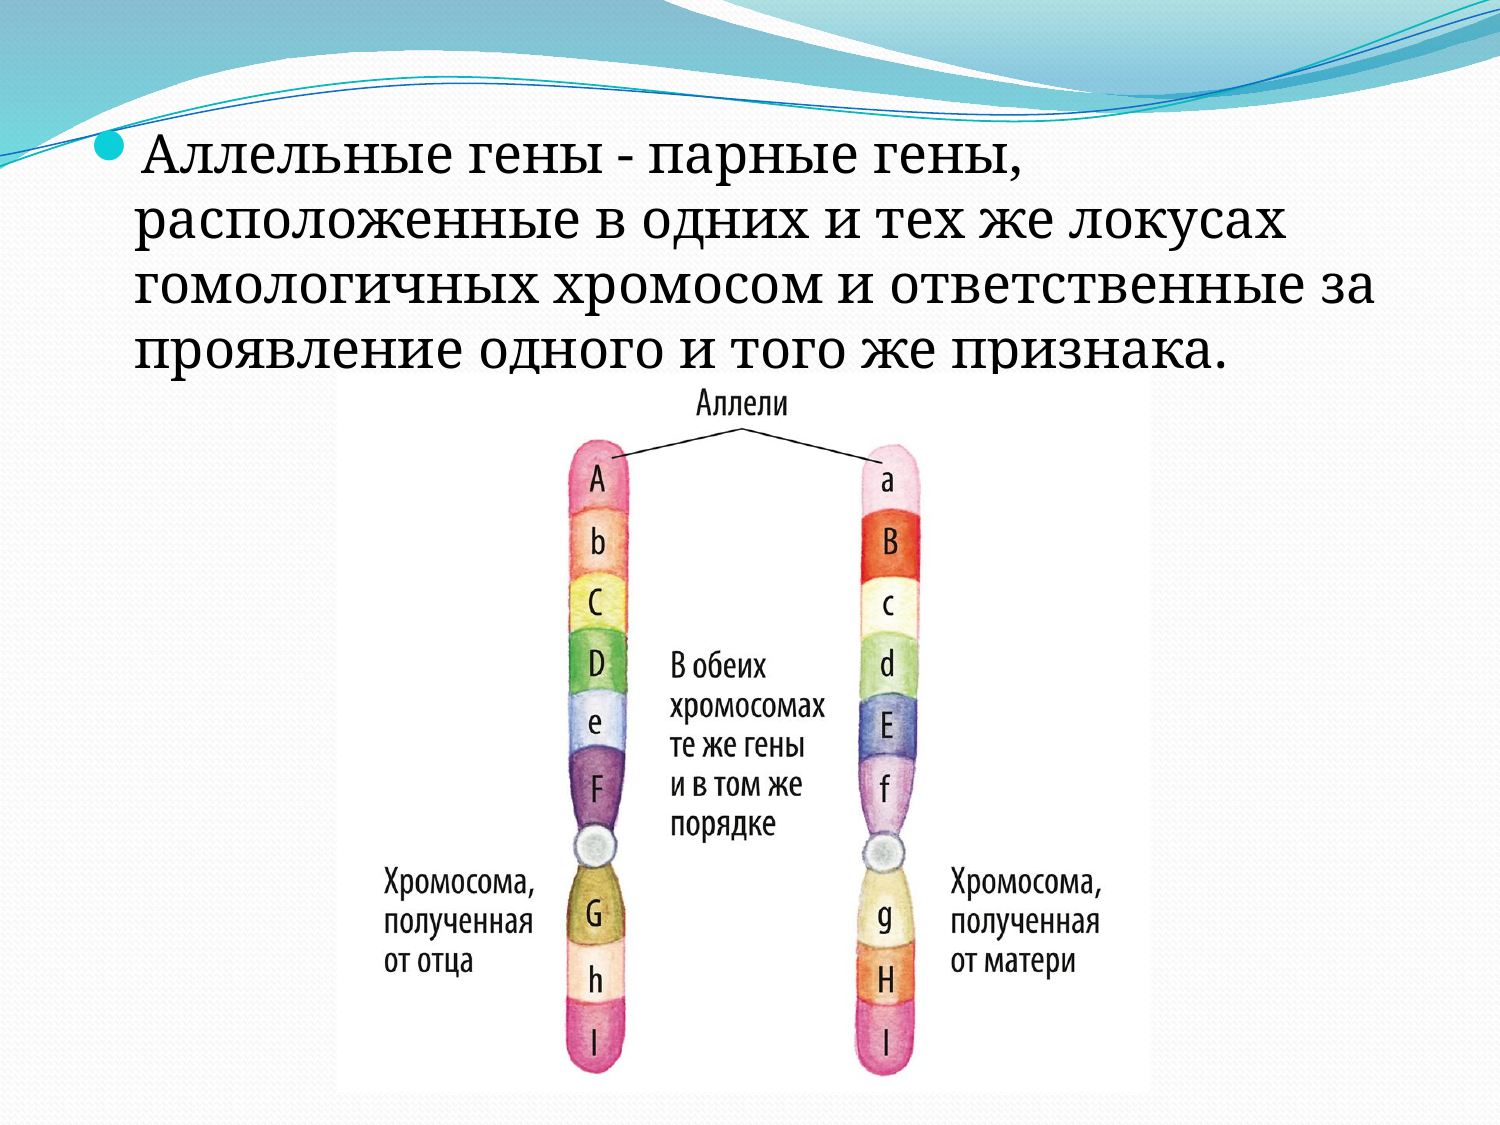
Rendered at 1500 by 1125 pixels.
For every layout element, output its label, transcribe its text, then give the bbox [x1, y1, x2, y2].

picture [337, 374, 1151, 1092]
list Аллельные гены - парные гены, расположенные в одних и тех же локусах гомологичных хромосом и ответственные за проявление одного и того же признака. [75, 112, 1425, 833]
